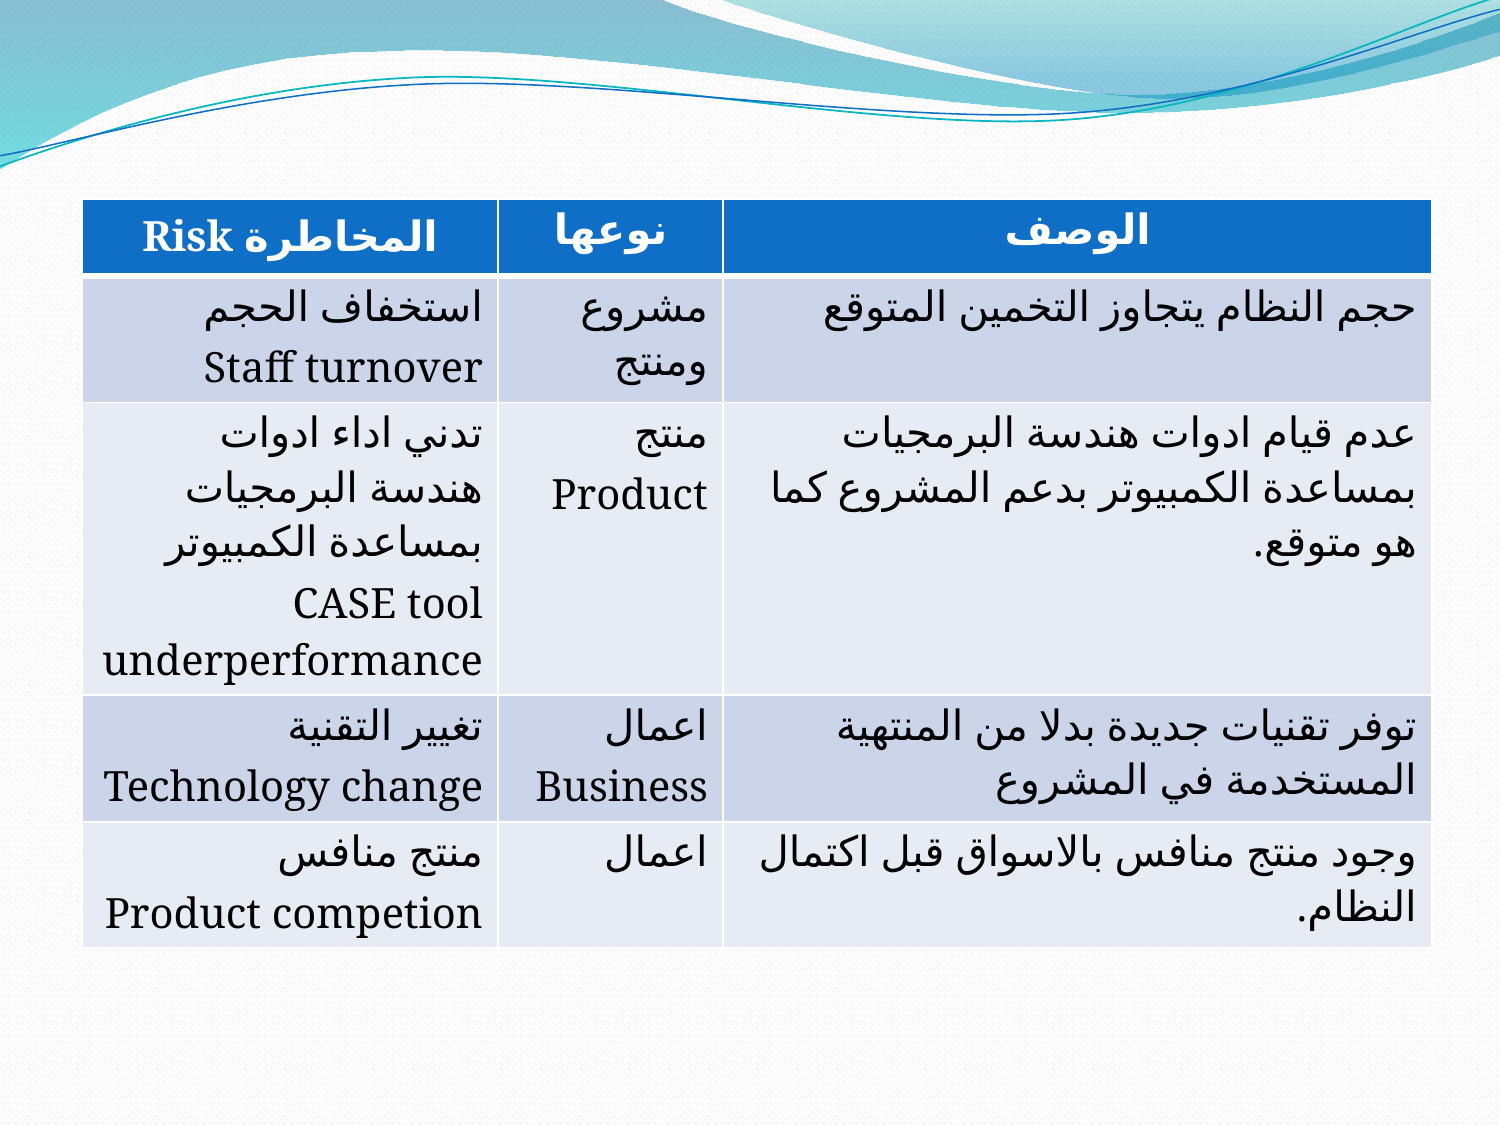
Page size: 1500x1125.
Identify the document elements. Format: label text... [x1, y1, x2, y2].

table_cell مشروع ومنتج [499, 279, 722, 402]
table_header المخاطرة Risk [83, 200, 497, 273]
table_cell وجود منتج منافس بالاسواق قبل اكتمال النظام. [724, 823, 1431, 947]
table_cell تدني اداء ادوات هندسة البرمجيات بمساعدة الكمبيوتر CASE tool underperformance [83, 403, 497, 694]
table_cell توفر تقنيات جديدة بدلا من المنتهية المستخدمة في المشروع [724, 696, 1431, 821]
table_cell منتج Product [499, 403, 722, 694]
table_cell اعمال Business [499, 696, 722, 821]
table_cell تغيير التقنية Technology change [83, 696, 497, 821]
table_cell استخفاف الحجم Staff turnover [83, 279, 497, 402]
table_cell حجم النظام يتجاوز التخمين المتوقع [724, 279, 1431, 402]
table_cell منتج منافس Product competion [83, 823, 497, 947]
table_header نوعها [499, 200, 722, 273]
table_cell عدم قيام ادوات هندسة البرمجيات بمساعدة الكمبيوتر بدعم المشروع كما هو متوقع. [724, 403, 1431, 694]
table_cell اعمال [499, 823, 722, 947]
table_header الوصف [724, 200, 1431, 273]
